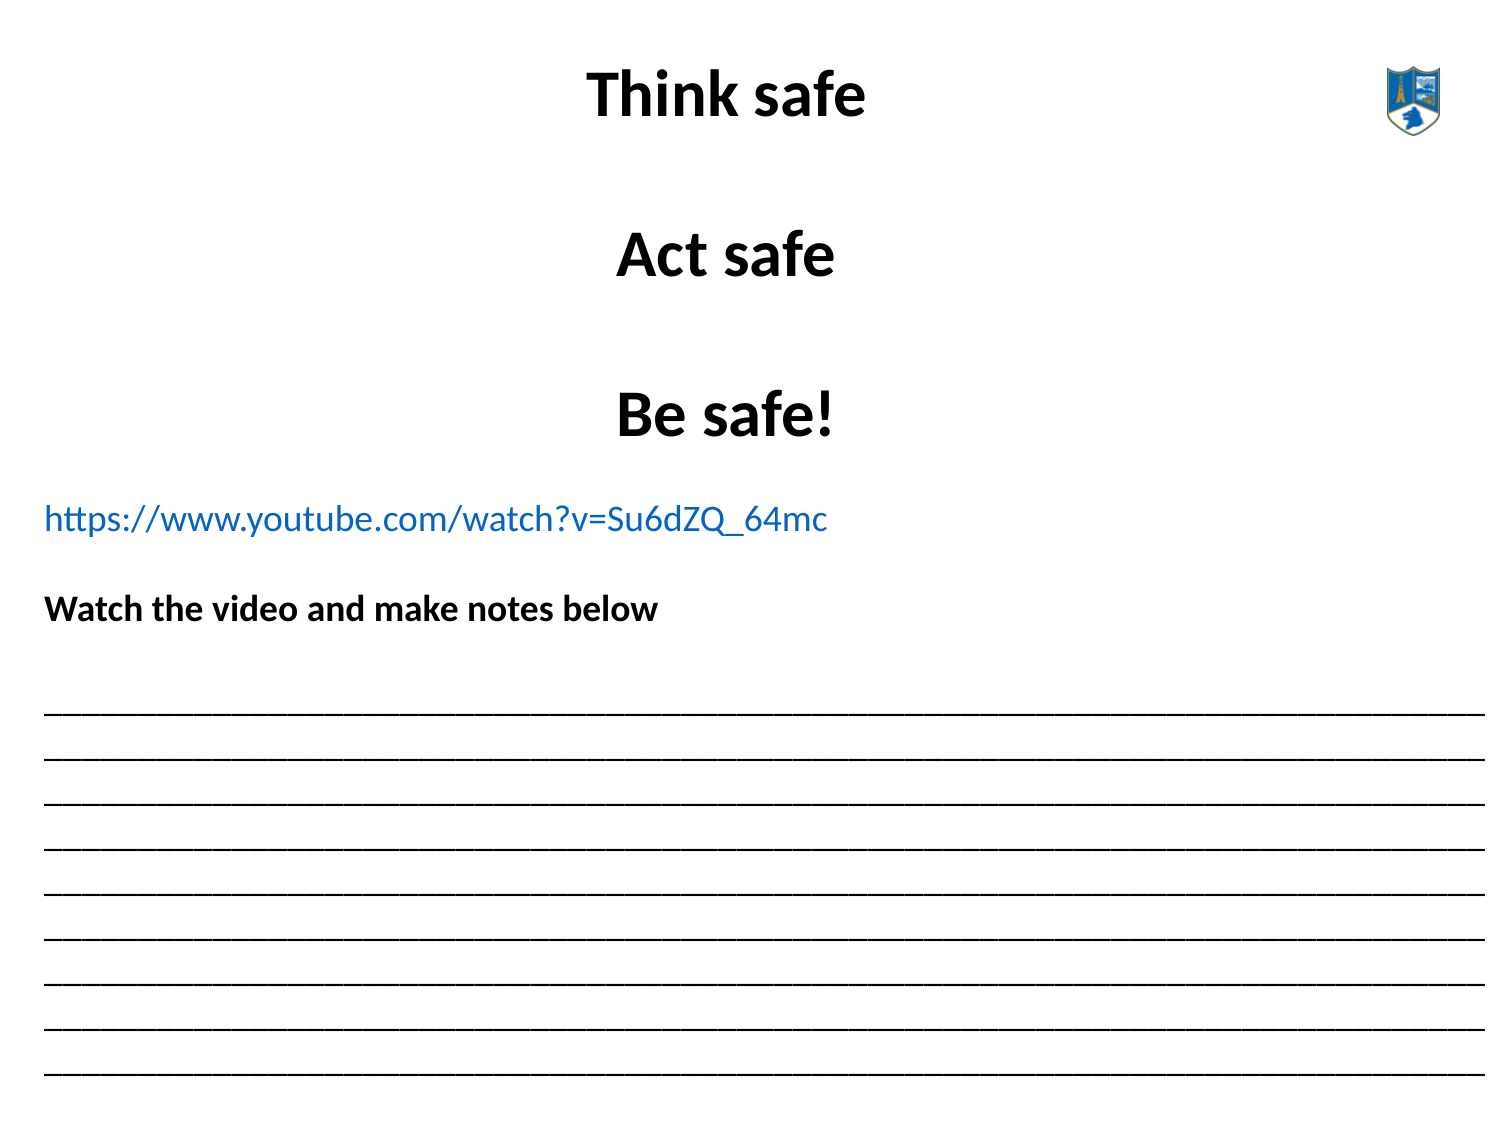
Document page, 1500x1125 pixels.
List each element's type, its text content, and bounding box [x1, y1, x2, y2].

text_box Think safe Act safe Be safe! [242, 42, 1211, 458]
picture [1387, 66, 1440, 136]
text_box https://www.youtube.com/watch?v=Su6dZQ_64mc Watch the video and make notes below _____________________________________________________________________________________________________________________________________________________________________________________________________________________________________________________________________________________________________________________________________________________________________________________________________________________________________________________________________________________________________________________________________________________________________________________________________________________________________________________________________________________________________________________ [29, 486, 1500, 1087]
